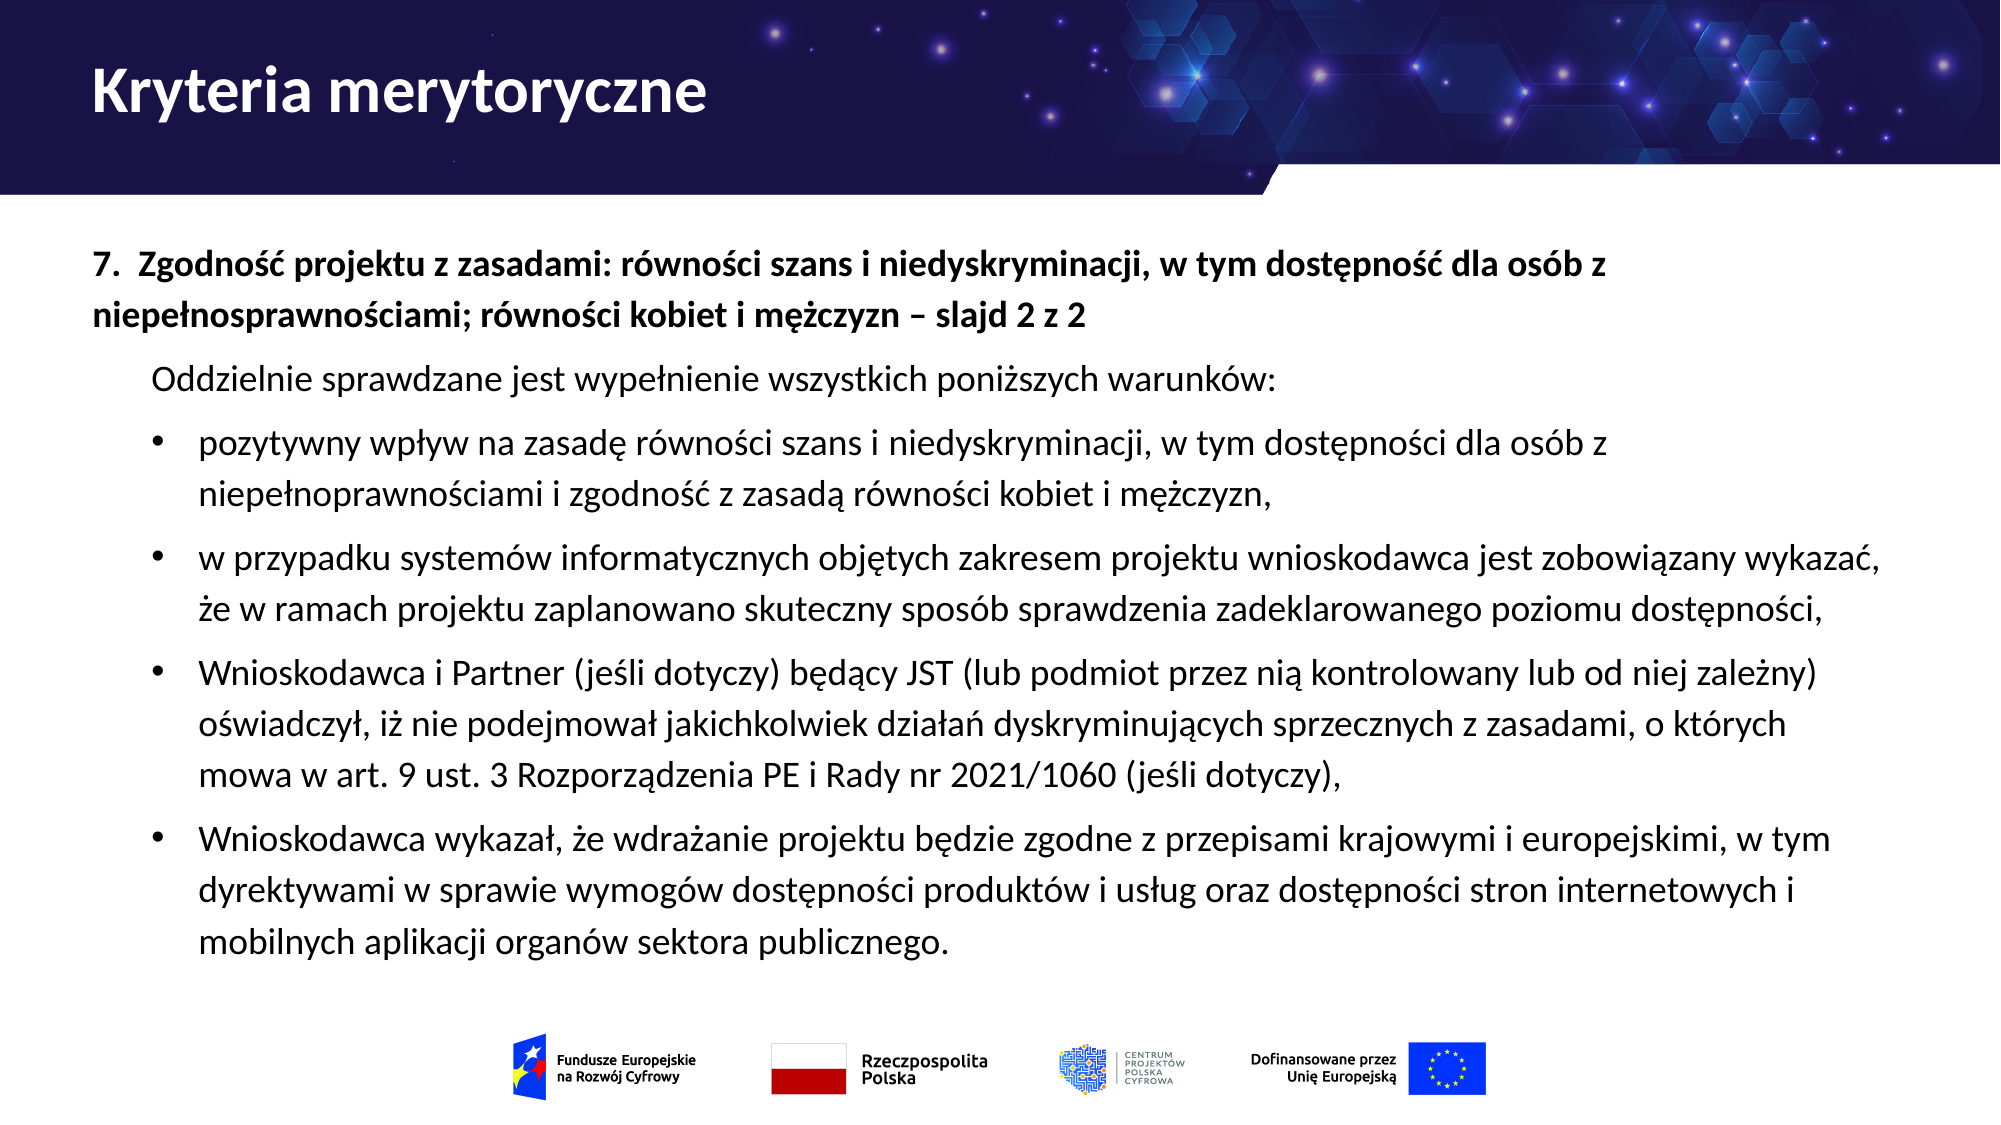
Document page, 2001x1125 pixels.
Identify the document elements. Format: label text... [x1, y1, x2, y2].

title Kryteria merytoryczne [77, 46, 1863, 136]
picture [0, 0, 2000, 195]
picture [491, 1011, 1509, 1122]
list 7. Zgodność projektu z zasadami: równości szans i niedyskryminacji, w tym dostępność dla osób z niepełnosprawnościami; równości kobiet i mężczyzn – slajd 2 z 2 Oddzielnie sprawdzane jest wypełnienie wszystkich poniższych warunków: pozytywny wpływ na zasadę równości szans i niedyskryminacji, w tym dostępności dla osób z niepełnoprawnościami i zgodność z zasadą równości kobiet i mężczyzn, w przypadku systemów informatycznych objętych zakresem projektu wnioskodawca jest zobowiązany wykazać, że w ramach projektu zaplanowano skuteczny sposób sprawdzenia zadeklarowanego poziomu dostępności, Wnioskodawca i Partner (jeśli dotyczy) będący JST (lub podmiot przez nią kontrolowany lub od niej zależny) oświadczył, iż nie podejmował jakichkolwiek działań dyskryminujących sprzecznych z zasadami, o których mowa w art. 9 ust. 3 Rozporządzenia PE i Rady nr 2021/1060 (jeśli dotyczy), Wnioskodawca wykazał, że wdrażanie projektu będzie zgodne z przepisami krajowymi i europejskimi, w tym dyrektywami w sprawie wymogów dostępności produktów i usług oraz dostępności stron internetowych i mobilnych aplikacji organów sektora publicznego. [77, 225, 1904, 900]
